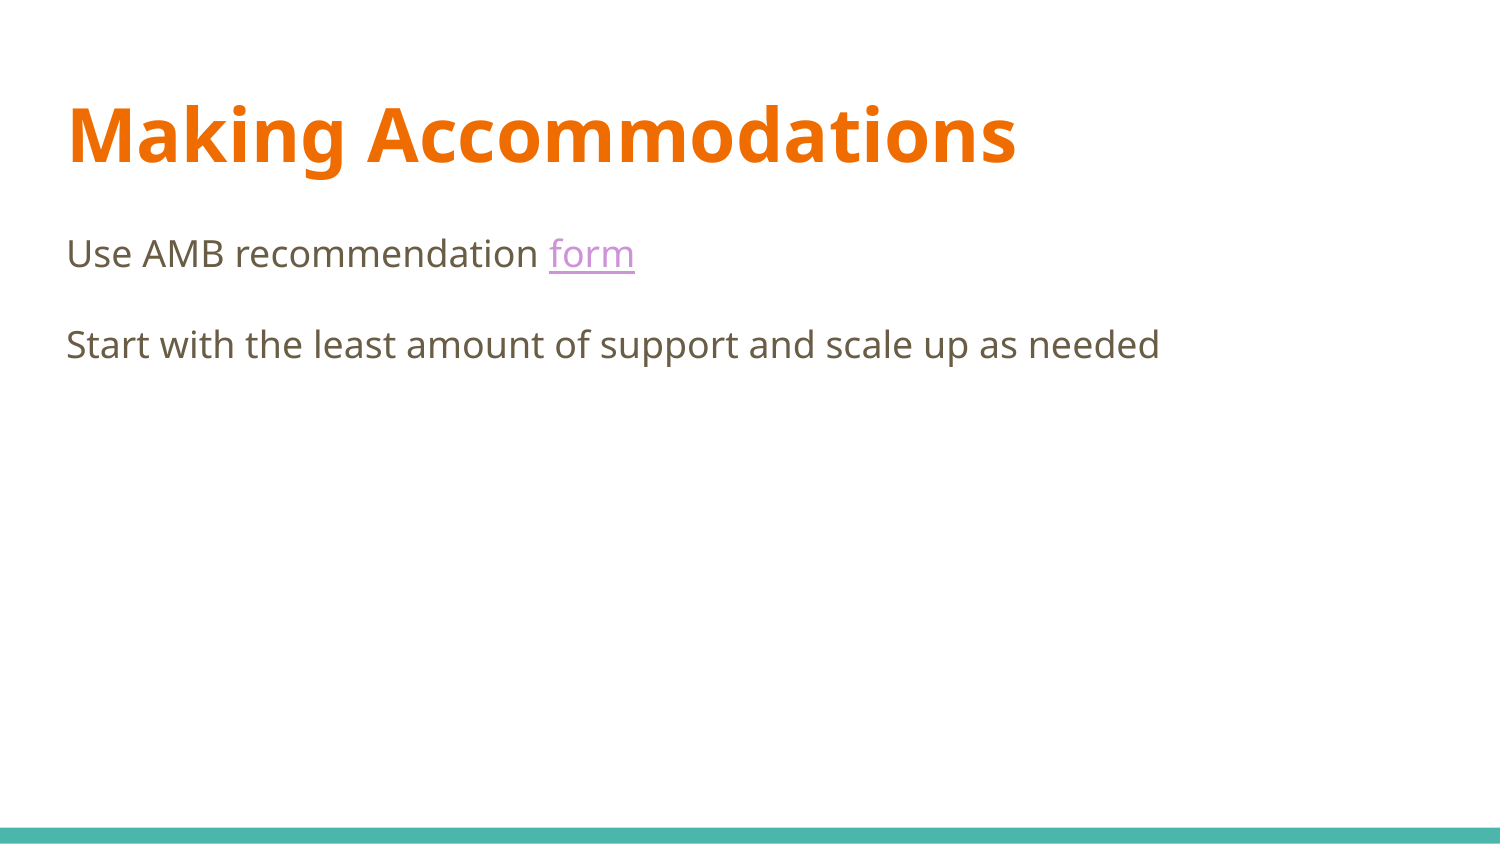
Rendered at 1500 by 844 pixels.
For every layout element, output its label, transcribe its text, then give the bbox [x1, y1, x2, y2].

title Making Accommodations [51, 72, 1449, 189]
list Use AMB recommendation form Start with the least amount of support and scale up as needed [51, 207, 1449, 750]
